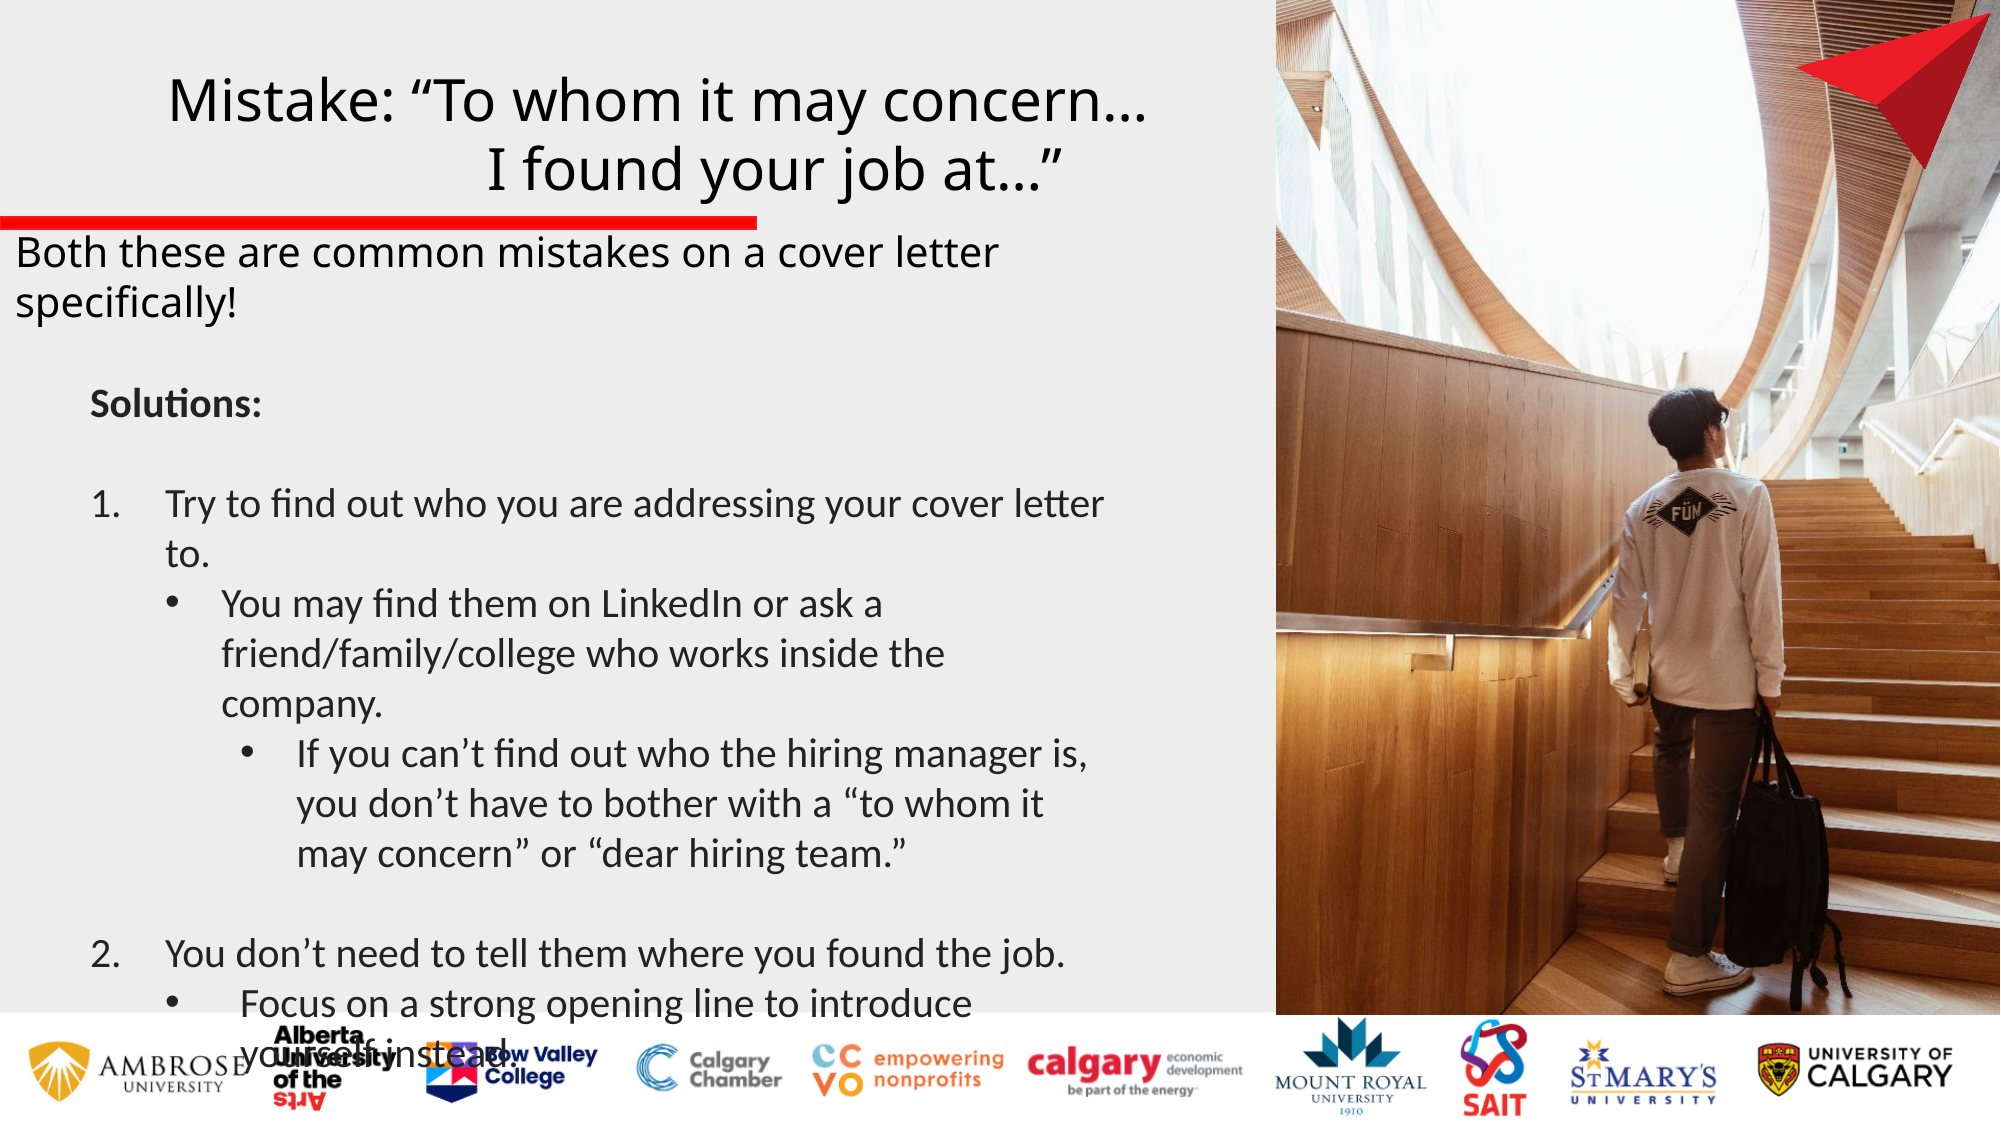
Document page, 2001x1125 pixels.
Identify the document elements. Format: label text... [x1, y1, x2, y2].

text_box Both these are common mistakes on a cover letter specifically! Solutions: Try to find out who you are addressing your cover letter to. You may find them on LinkedIn or ask a friend/family/college who works inside the company. If you can’t find out who the hiring manager is, you don’t have to bother with a “to whom it may concern” or “dear hiring team.” You don’t need to tell them where you found the job. Focus on a strong opening line to introduce yourself instead. [0, 218, 1125, 1125]
picture [0, 0, 2001, 1125]
text_box Mistake: “To whom it may concern… I found your job at…” [152, 55, 1276, 280]
